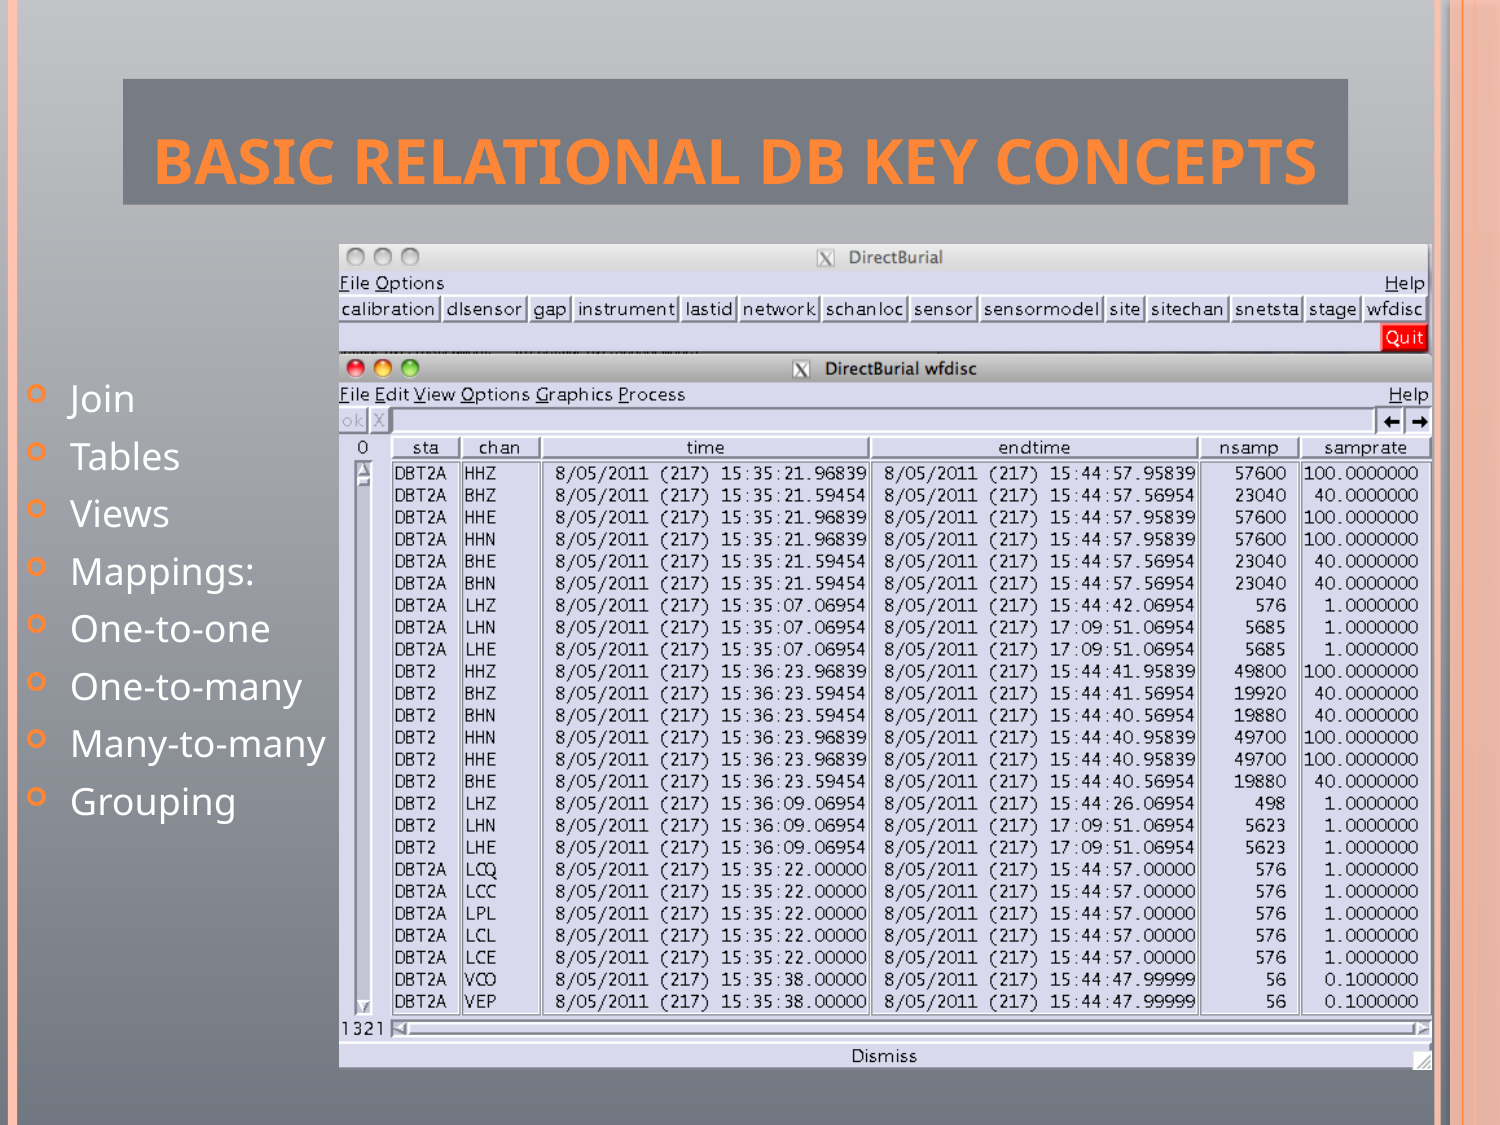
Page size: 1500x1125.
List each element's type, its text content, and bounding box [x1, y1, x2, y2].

list Join Tables Views Mappings: One-to-one One-to-many Many-to-many Grouping [10, 367, 333, 897]
picture [339, 243, 1432, 1071]
title Basic Relational db key concepts [123, 78, 1349, 205]
